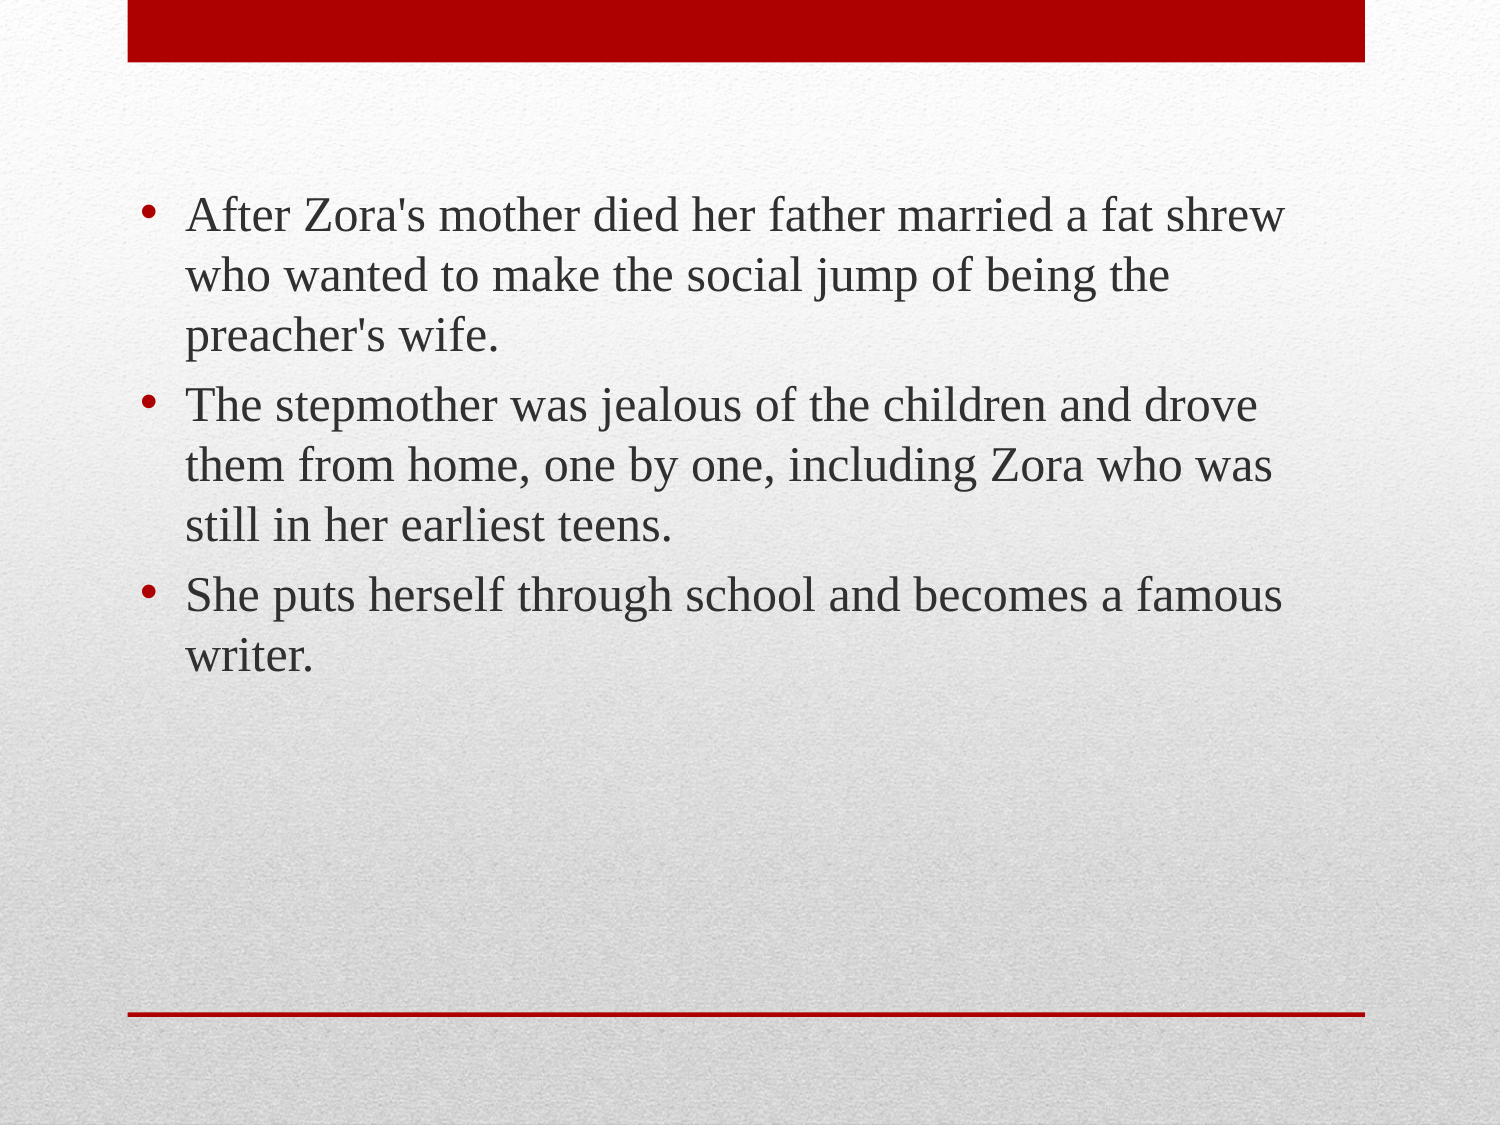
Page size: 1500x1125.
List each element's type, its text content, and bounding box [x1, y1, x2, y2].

list After Zora's mother died her father married a fat shrew who wanted to make the social jump of being the preacher's wife. The stepmother was jealous of the children and drove them from home, one by one, including Zora who was still in her earliest teens. She puts herself through school and becomes a famous writer. [125, 112, 1363, 750]
